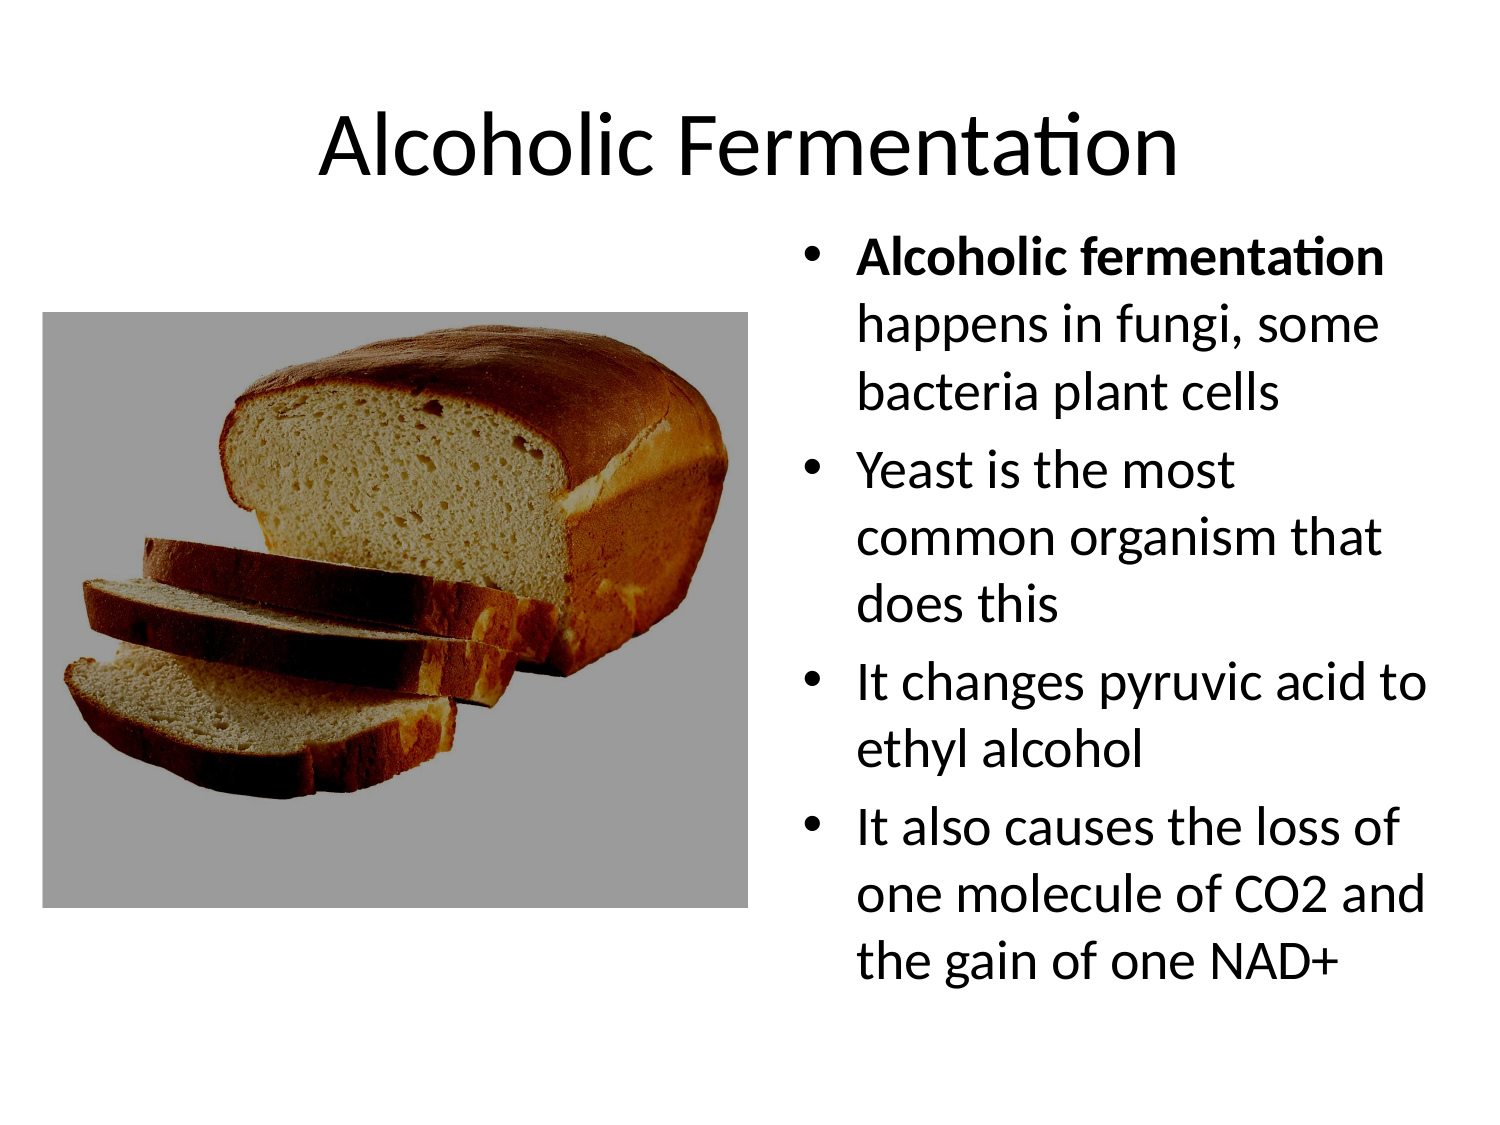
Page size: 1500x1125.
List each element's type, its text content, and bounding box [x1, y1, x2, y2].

title Alcoholic Fermentation [75, 45, 1425, 233]
picture [37, 312, 753, 913]
list Alcoholic fermentation happens in fungi, some bacteria plant cells Yeast is the most common organism that does this It changes pyruvic acid to ethyl alcohol It also causes the loss of one molecule of CO2 and the gain of one NAD+ [787, 212, 1450, 1063]
